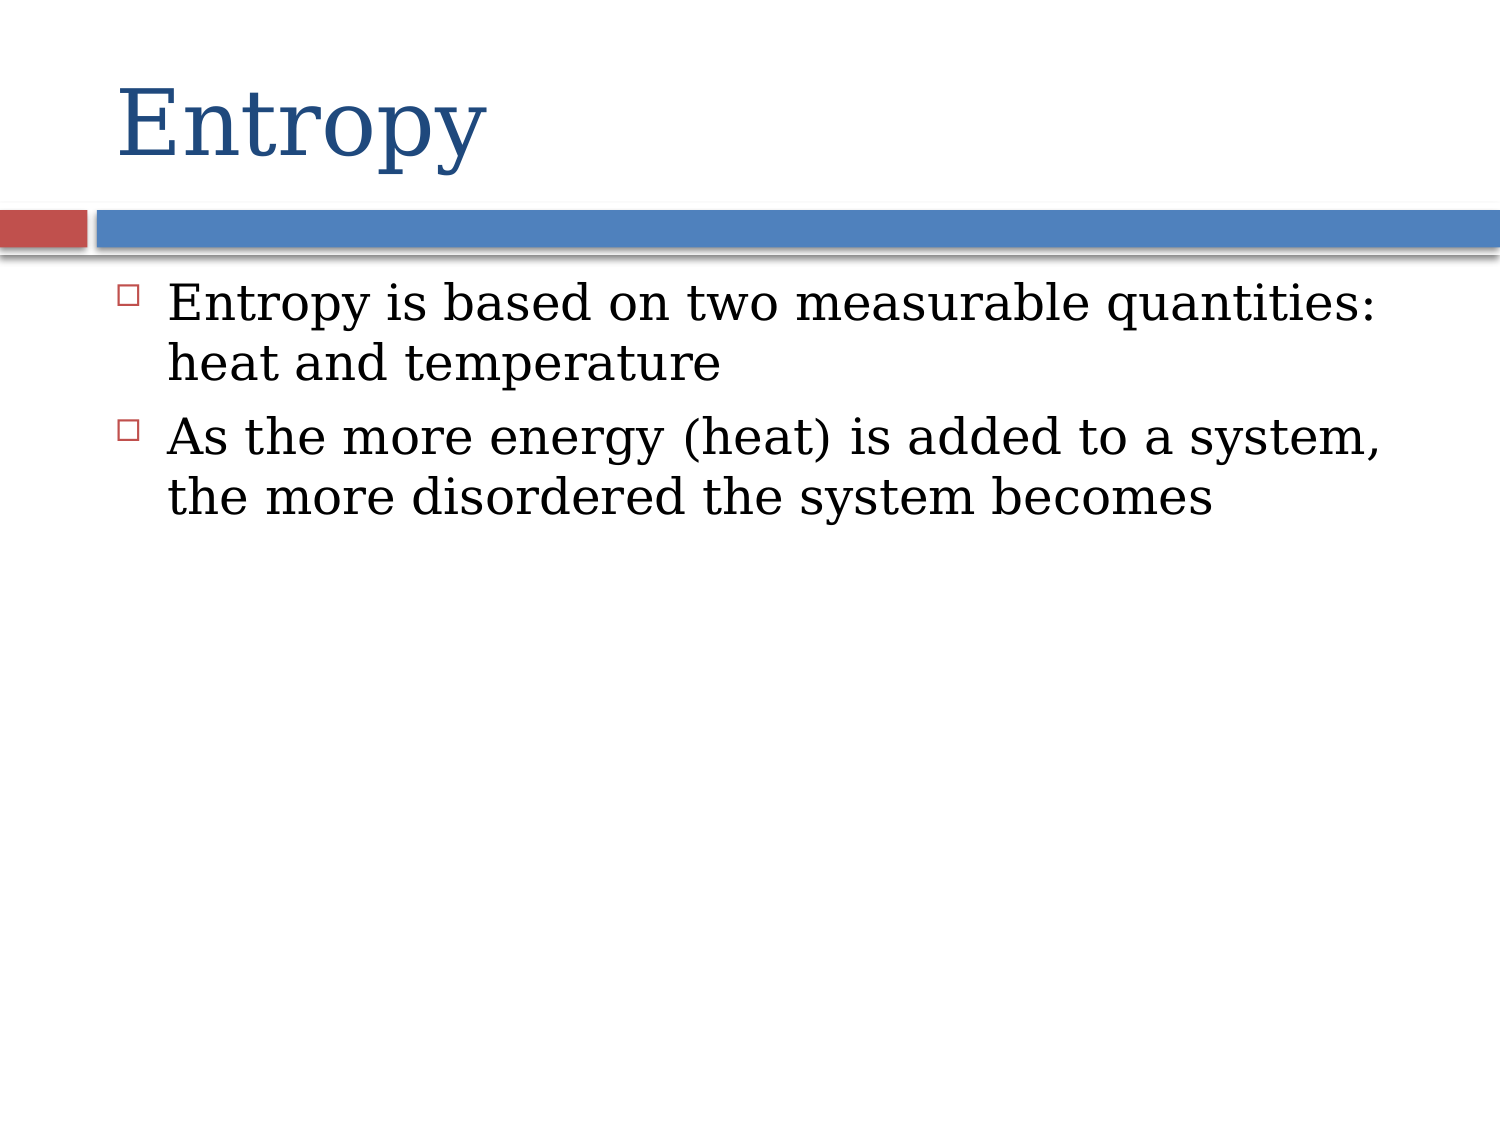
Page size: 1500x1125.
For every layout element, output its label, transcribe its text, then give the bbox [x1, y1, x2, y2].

title Entropy [100, 37, 1438, 200]
list Entropy is based on two measurable quantities: heat and temperature As the more energy (heat) is added to a system, the more disordered the system becomes [100, 262, 1438, 1000]
